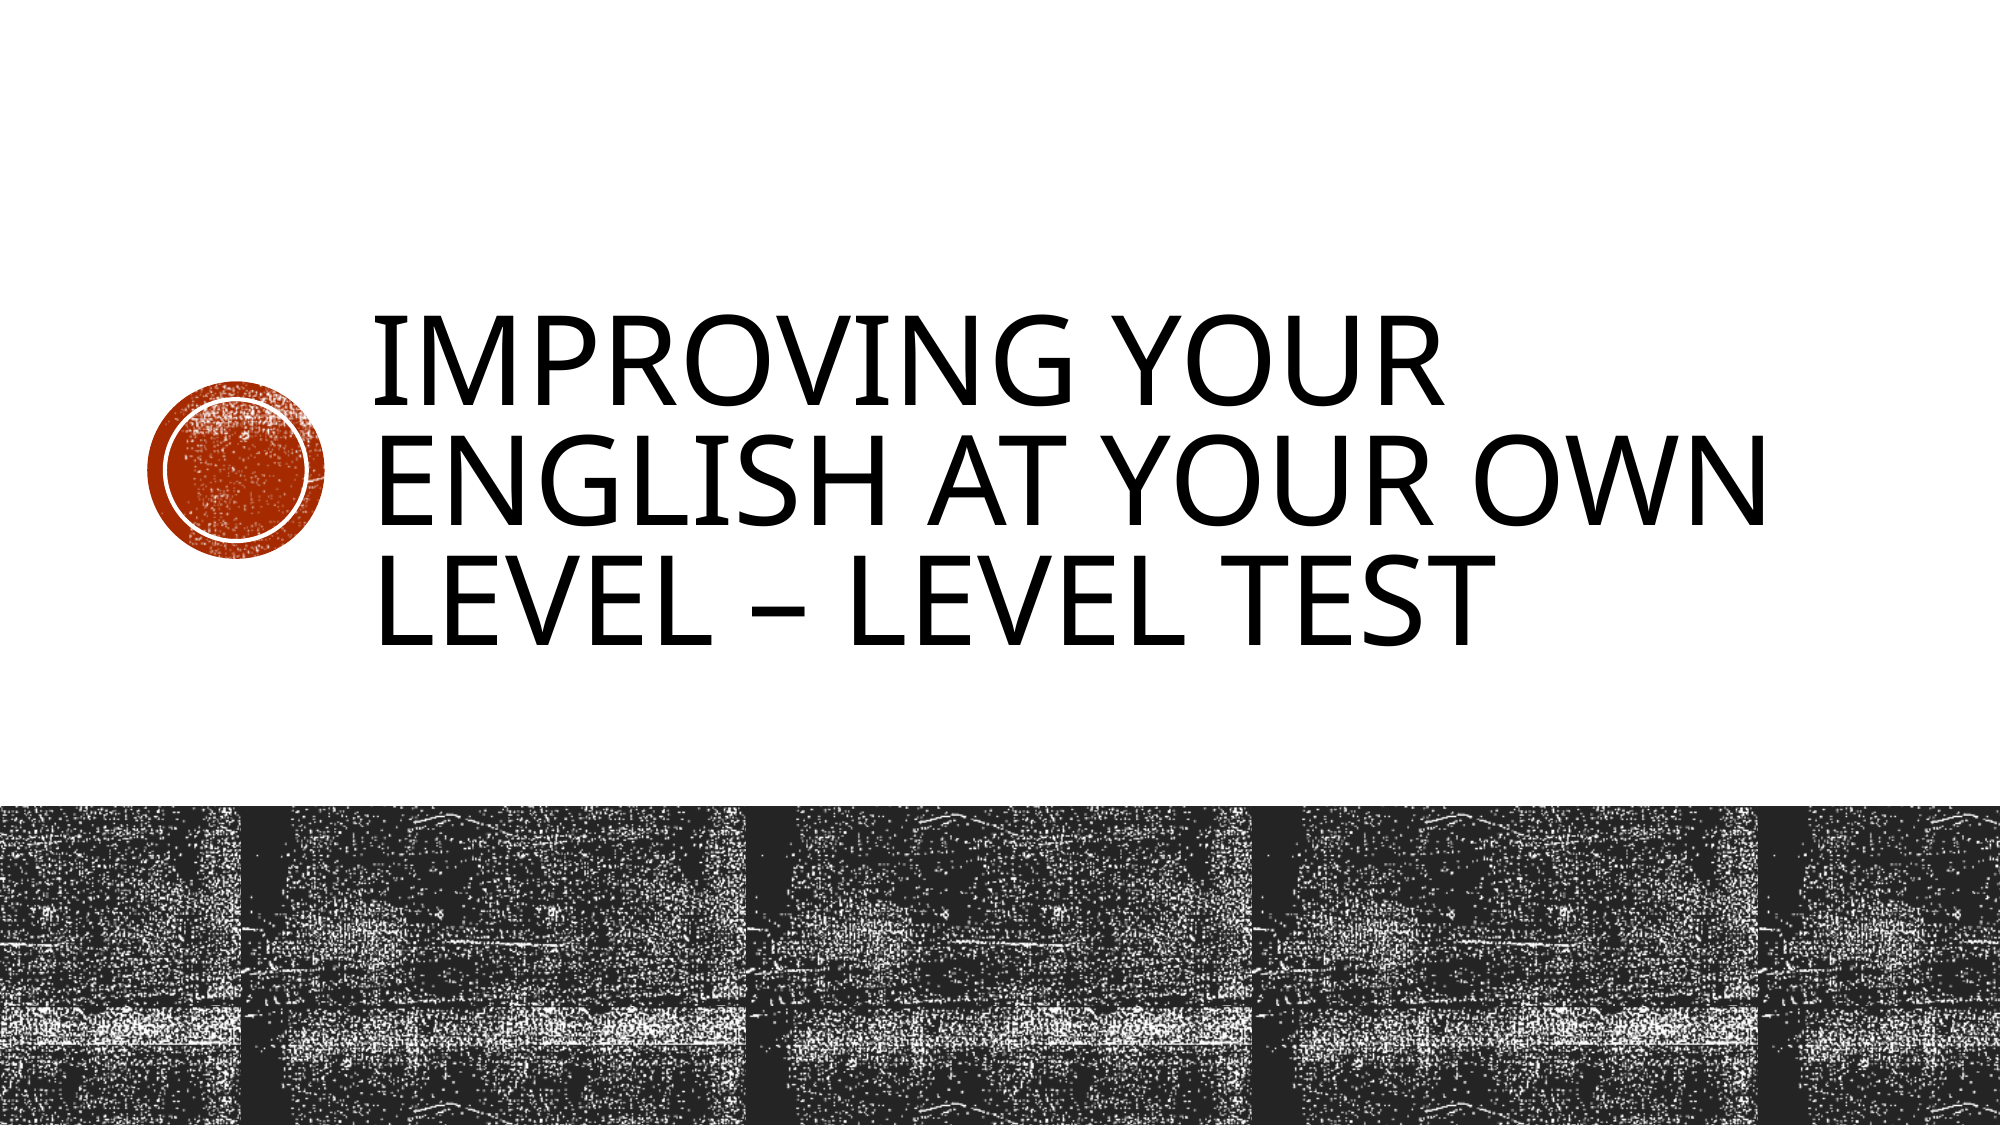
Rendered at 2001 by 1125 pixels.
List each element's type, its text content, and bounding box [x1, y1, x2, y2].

title Improving your english at your own level – level test [355, 201, 1878, 779]
